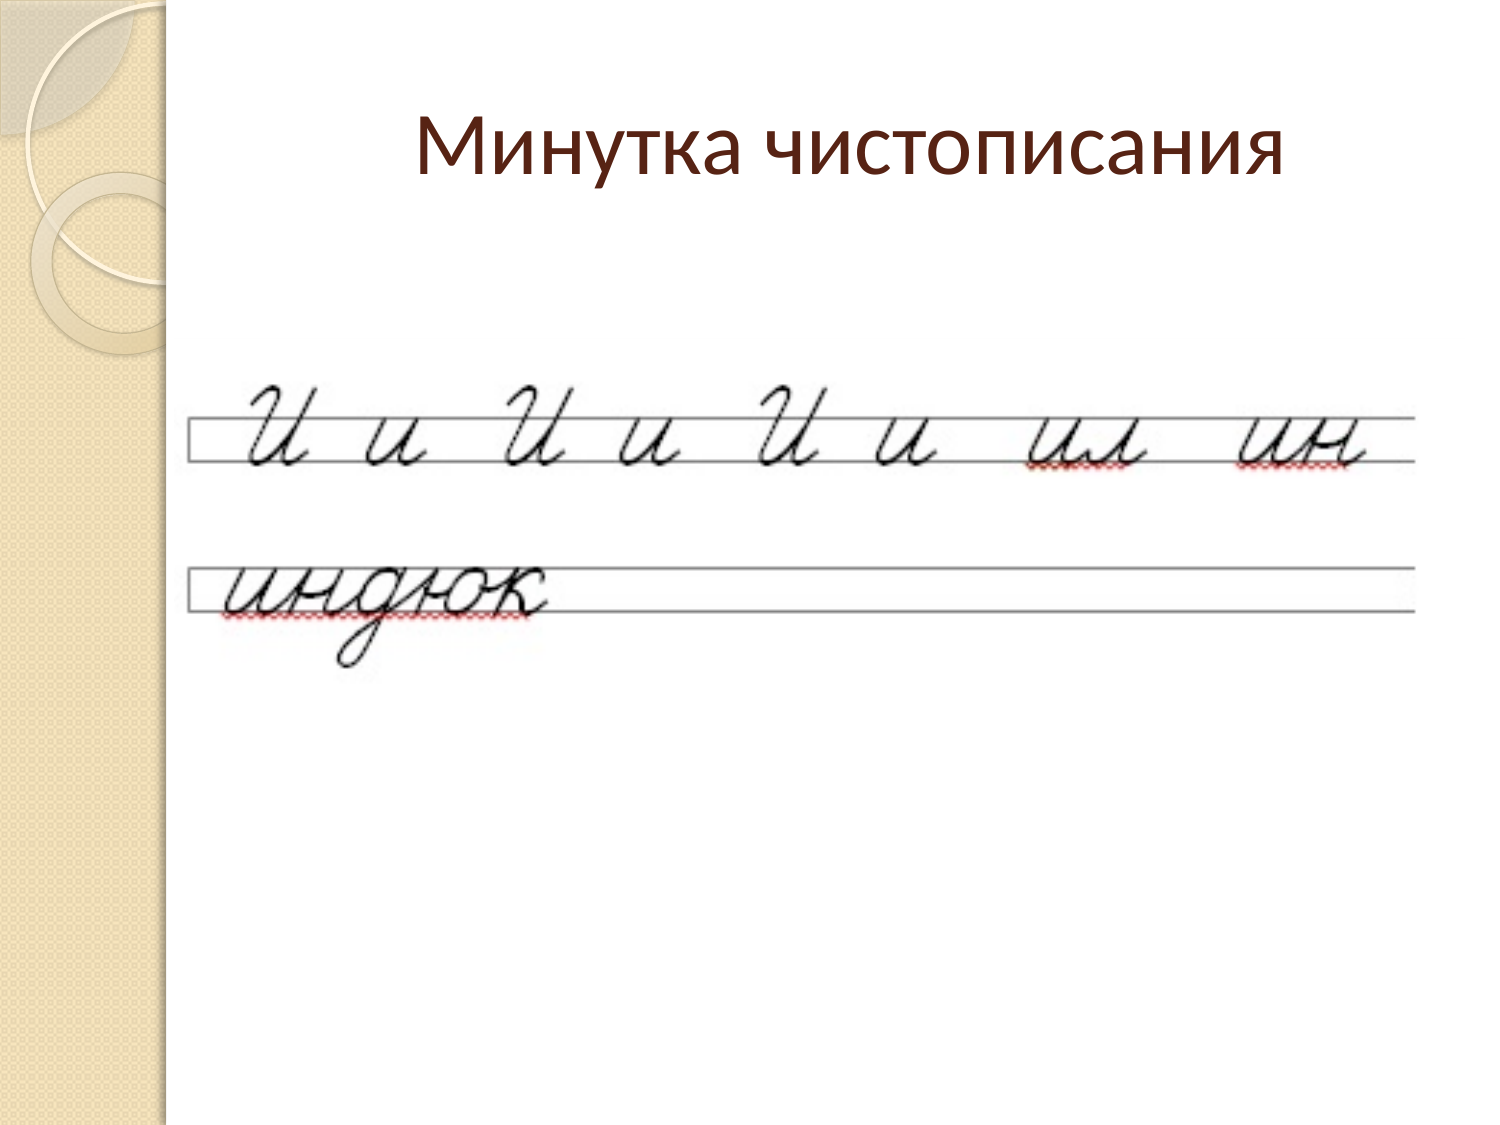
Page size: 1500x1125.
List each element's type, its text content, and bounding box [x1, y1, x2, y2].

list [174, 337, 1465, 738]
title Минутка чистописания [235, 45, 1466, 233]
